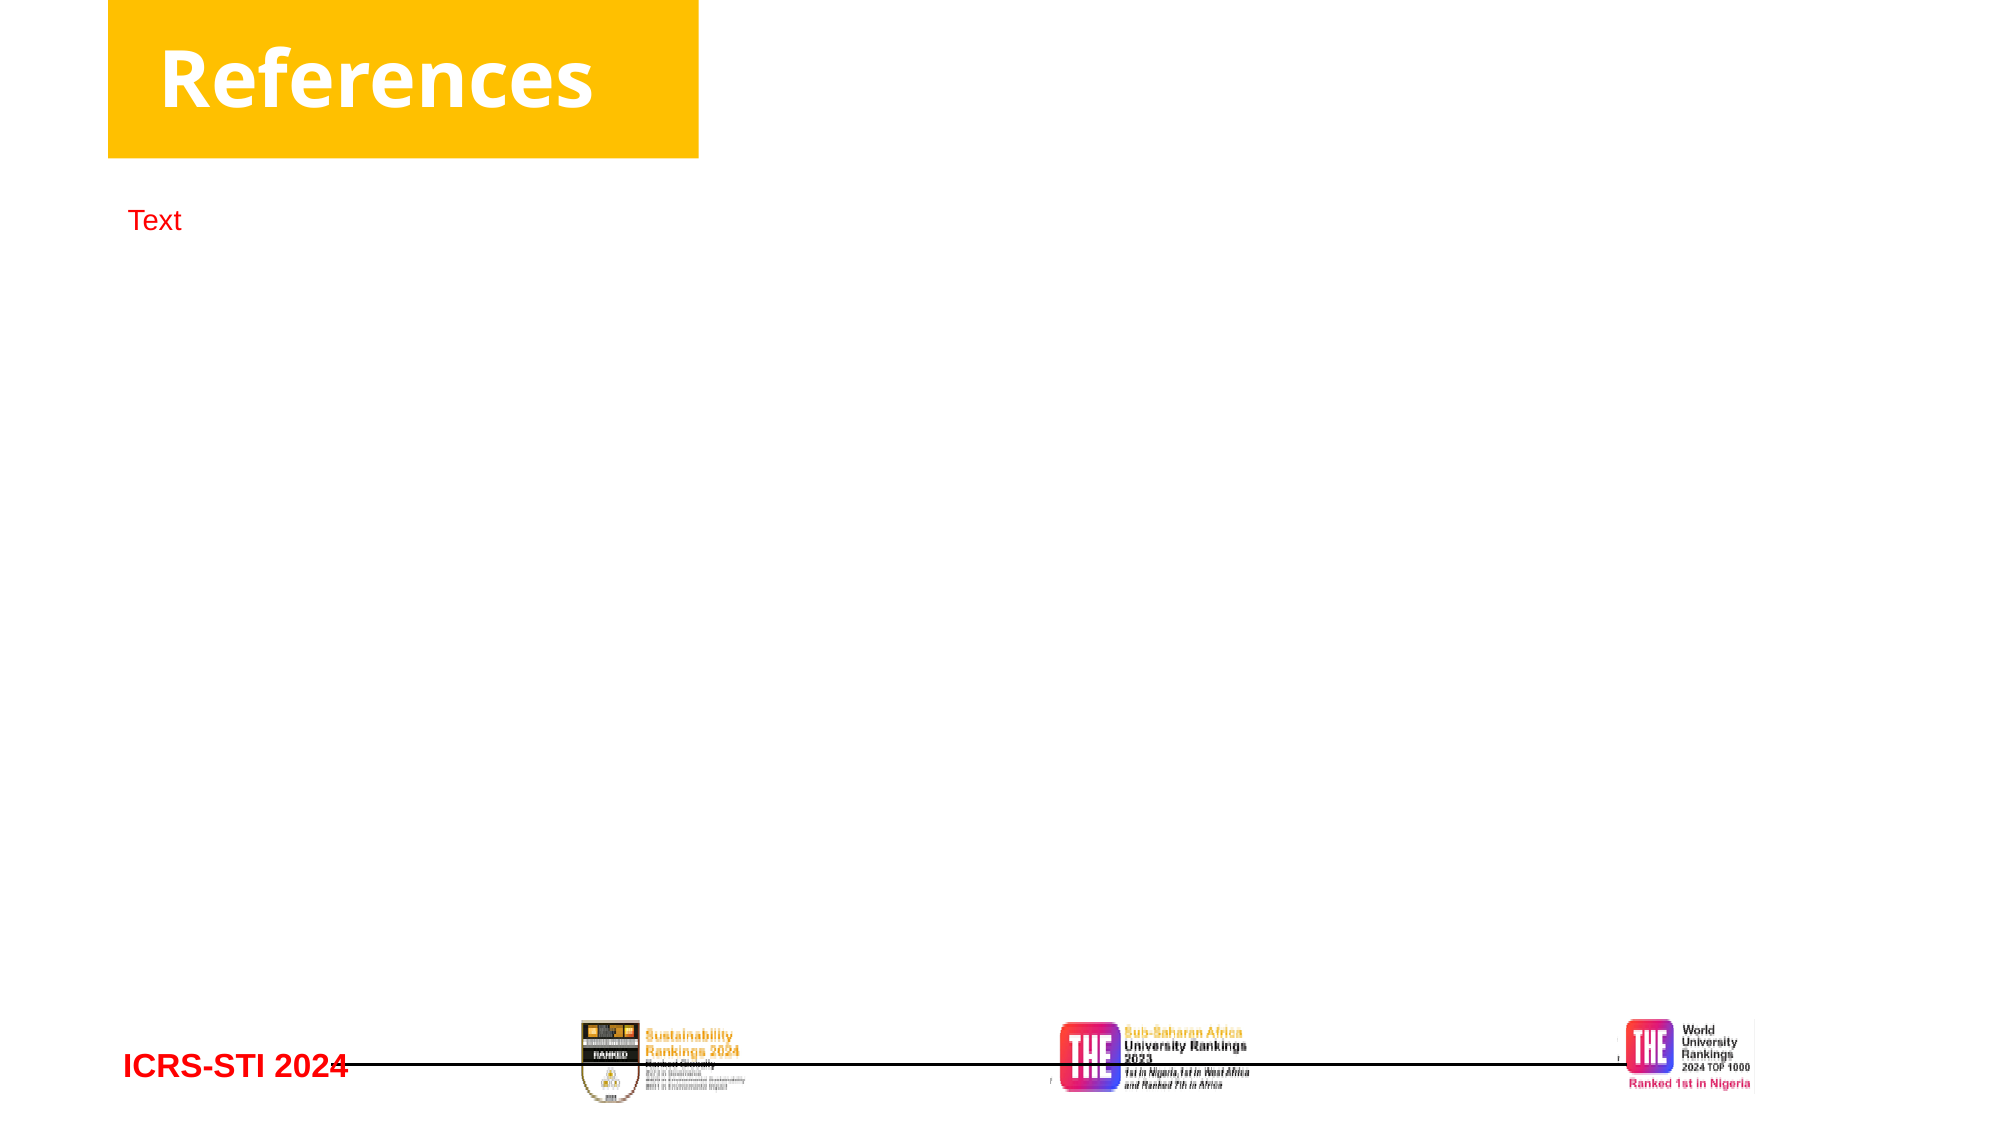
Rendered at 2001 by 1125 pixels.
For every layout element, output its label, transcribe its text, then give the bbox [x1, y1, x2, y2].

list Text [112, 193, 1839, 966]
footer ICRS-STI 2024 [108, 1037, 686, 1098]
picture [1050, 1021, 1254, 1063]
picture [1050, 1066, 1254, 1101]
text_box References [143, 39, 686, 128]
picture [1617, 1019, 1755, 1094]
picture [572, 1019, 751, 1063]
picture [572, 1066, 751, 1103]
